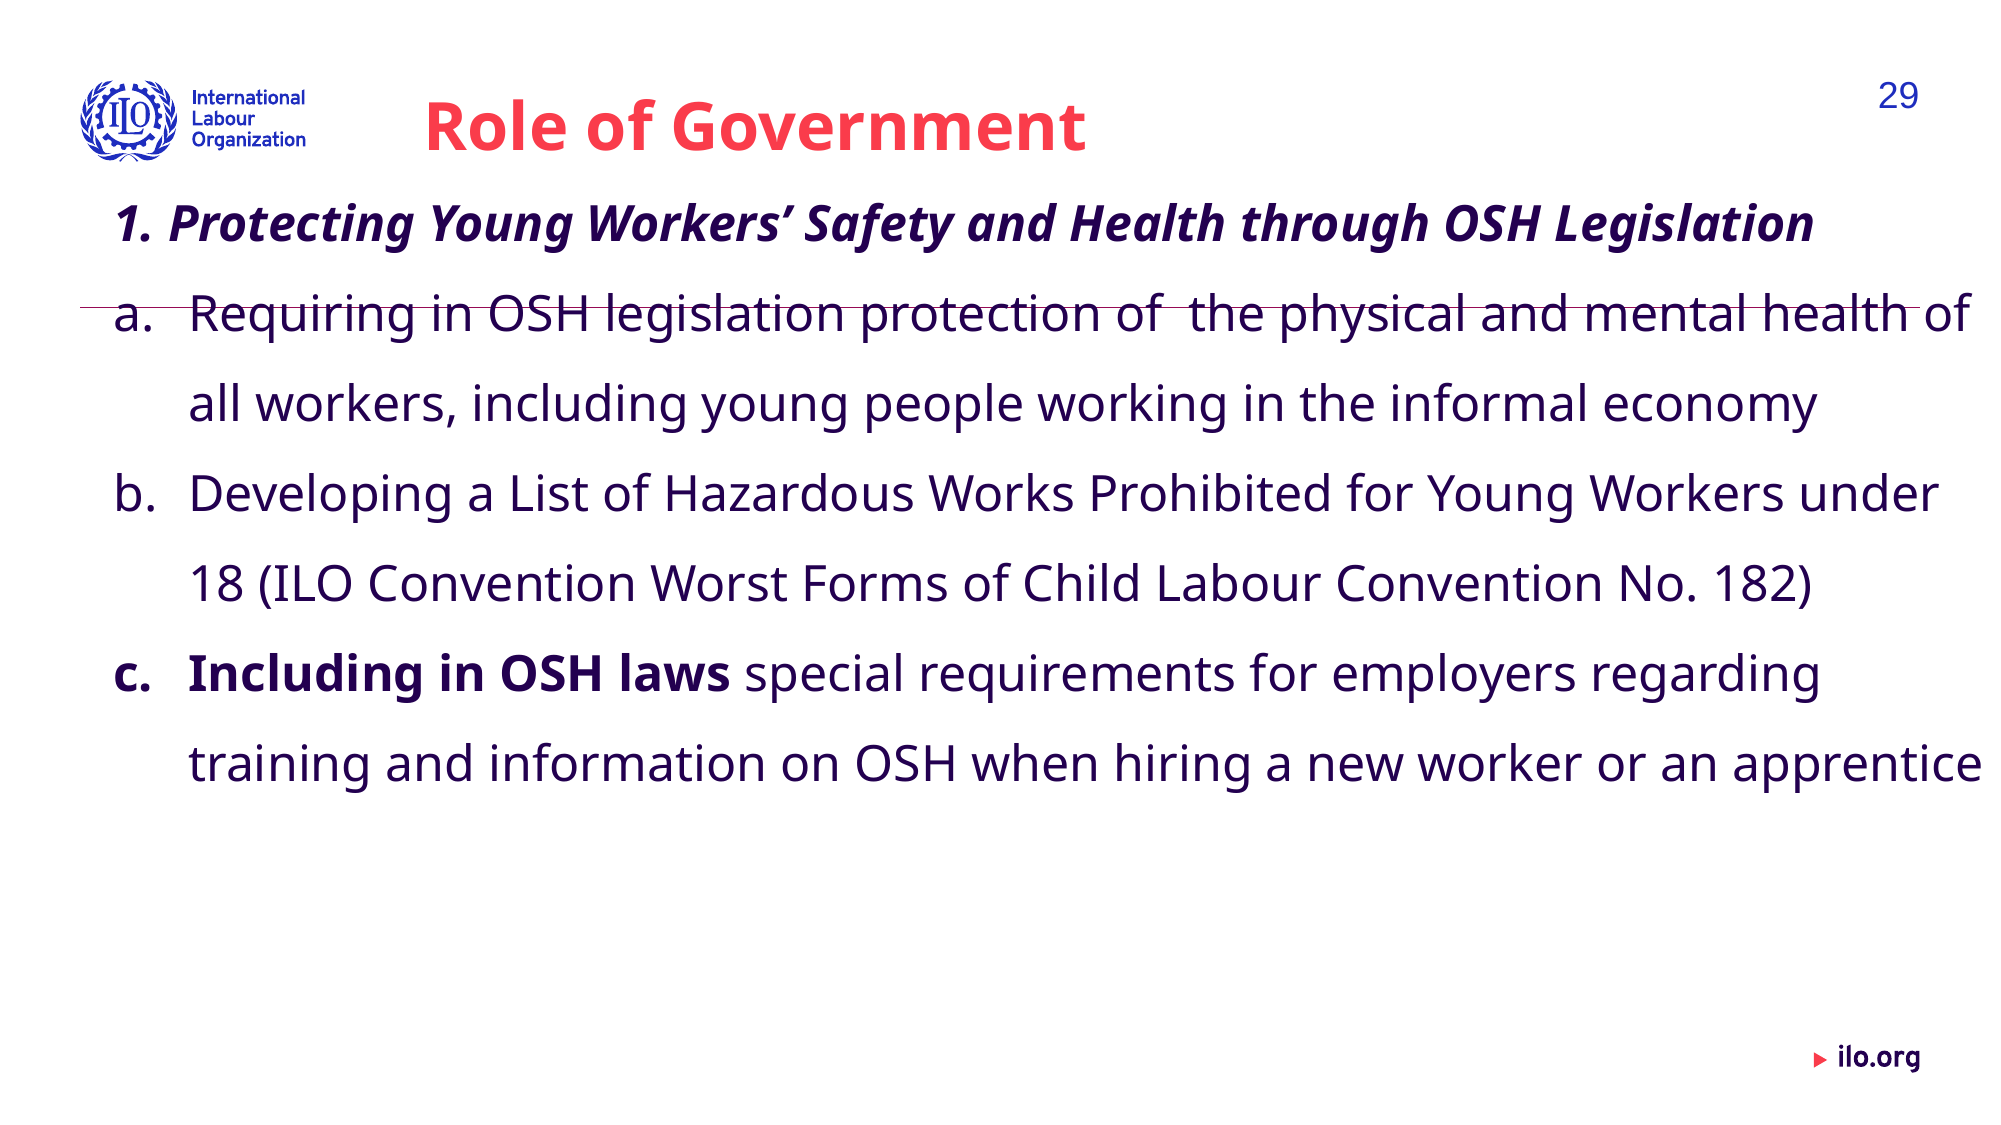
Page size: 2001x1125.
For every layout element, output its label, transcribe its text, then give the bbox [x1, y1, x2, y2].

slide_number 29 [1830, 70, 1920, 94]
text_box Role of Government [408, 76, 1764, 171]
text_box 1. Protecting Young Workers’ Safety and Health through OSH Legislation Requiring in OSH legislation protection of the physical and mental health of all workers, including young people working in the informal economy Developing a List of Hazardous Works Prohibited for Young Workers under 18 (ILO Convention Worst Forms of Child Labour Convention No. 182) Including in OSH laws special requirements for employers regarding training and information on OSH when hiring a new worker or an apprentice [98, 94, 2000, 800]
